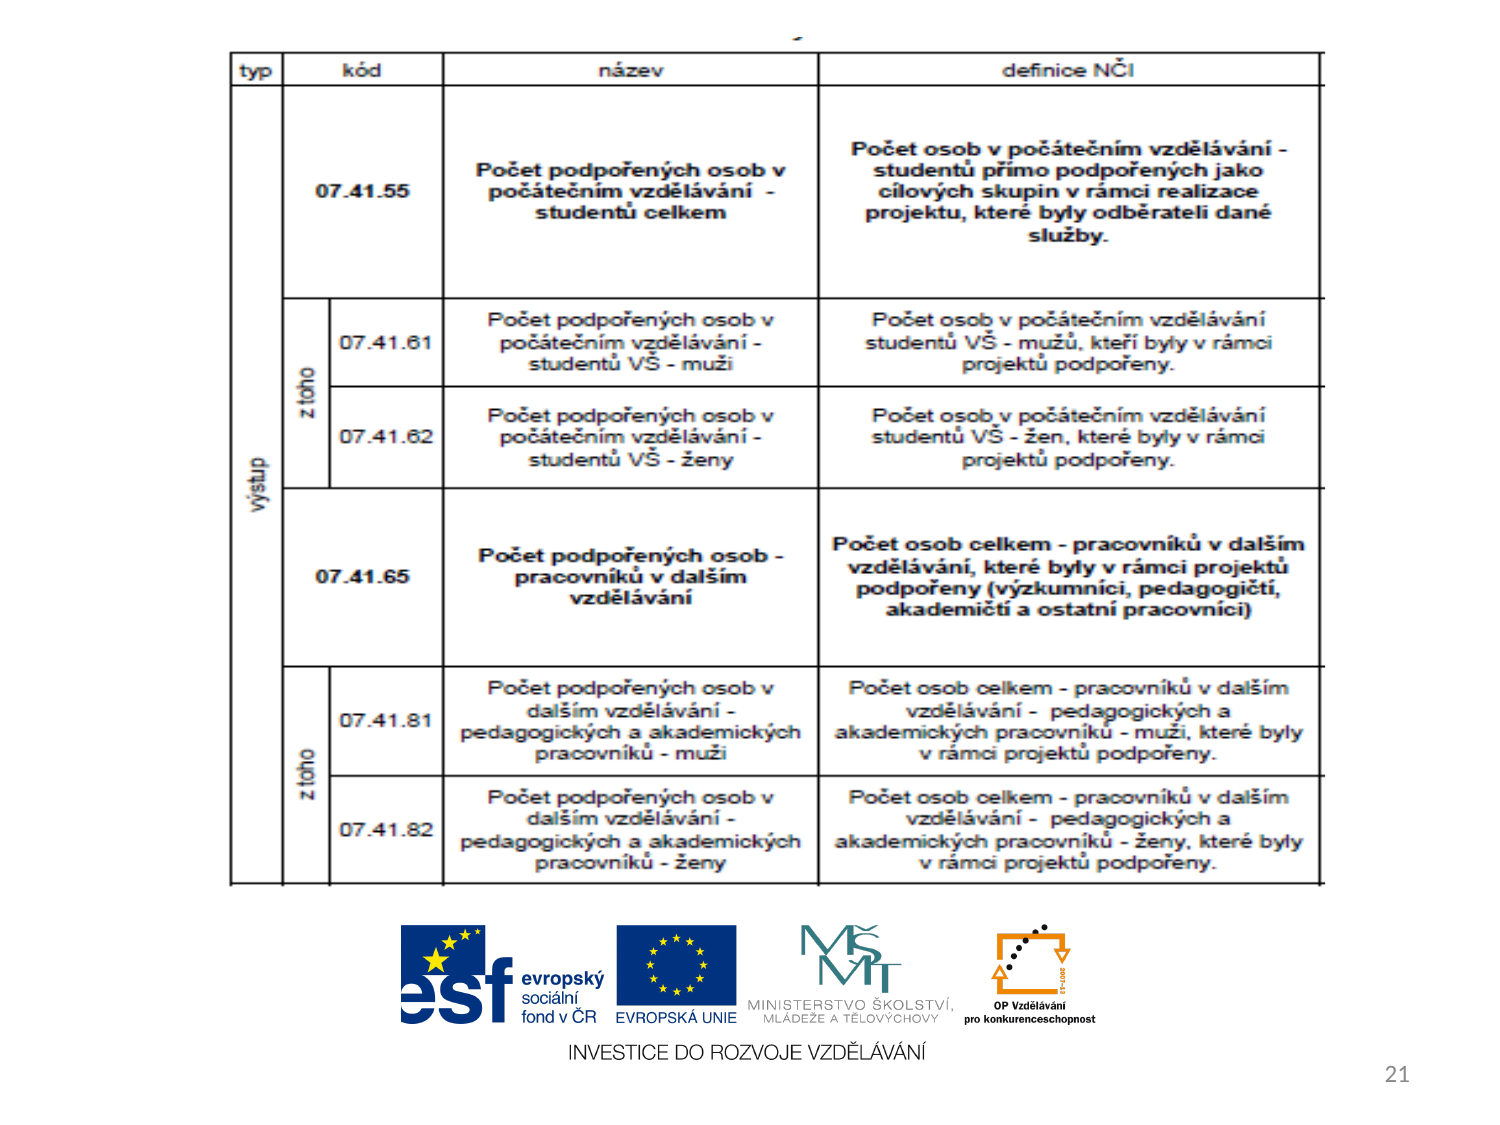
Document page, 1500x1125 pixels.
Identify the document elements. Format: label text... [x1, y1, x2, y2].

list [143, 37, 1326, 902]
slide_number 21 [1074, 1042, 1425, 1103]
picture [399, 922, 1100, 1061]
